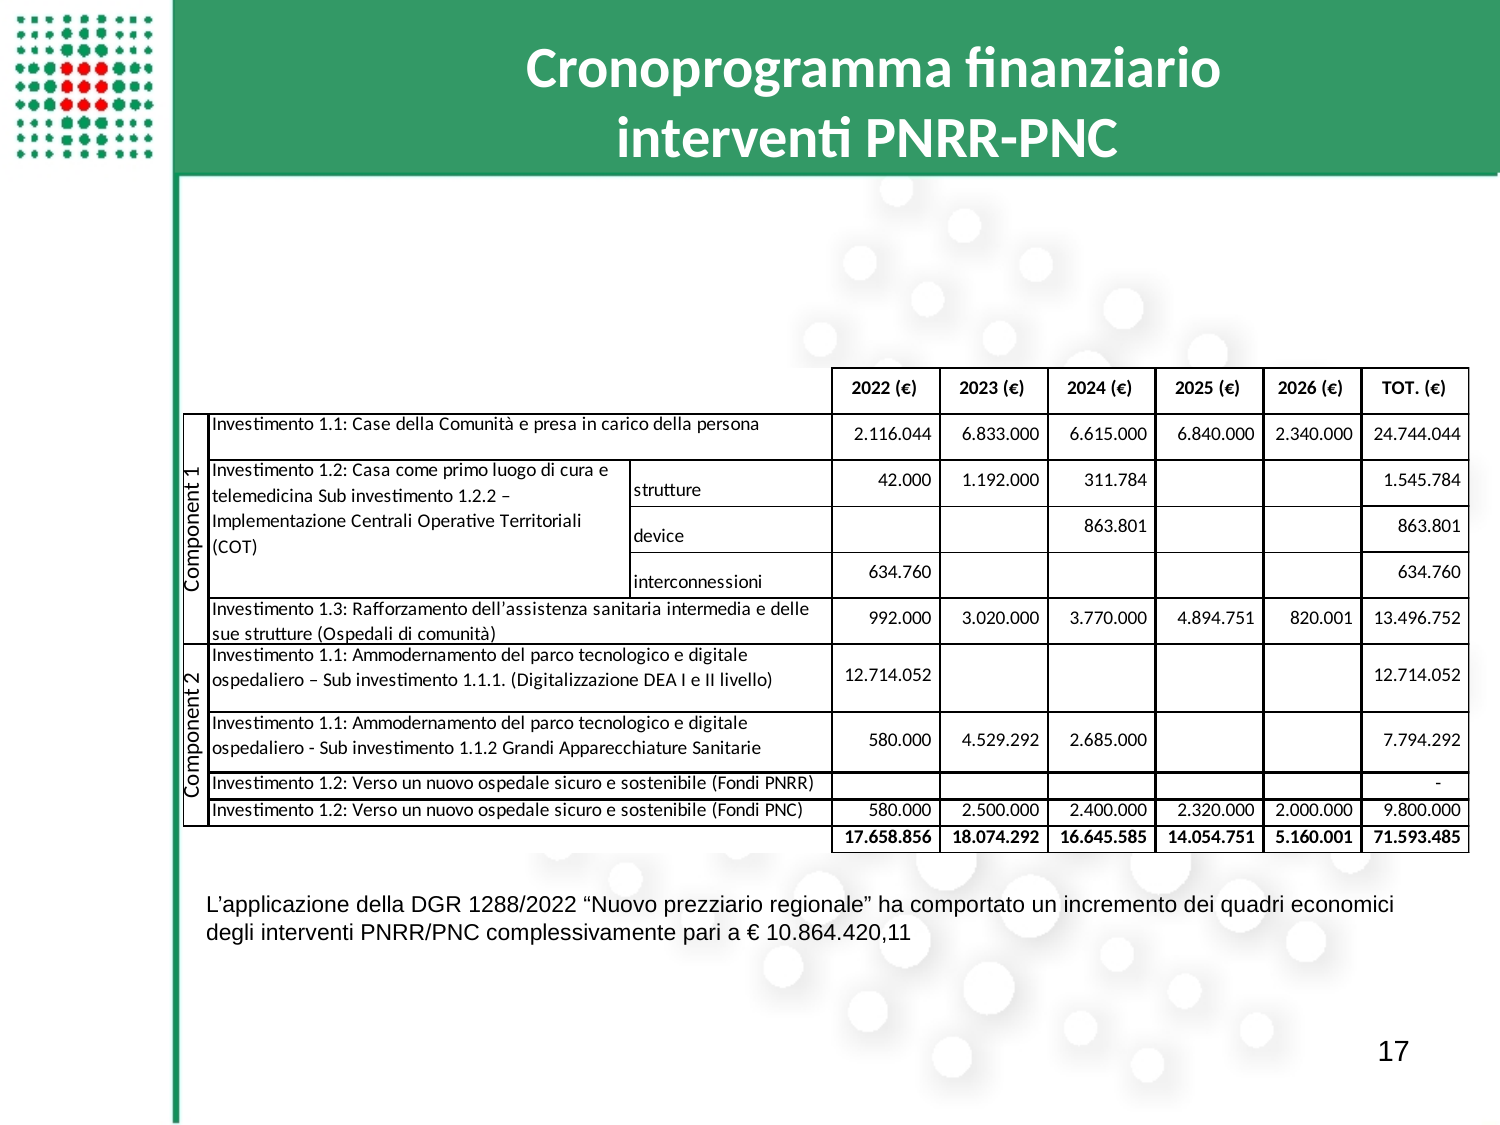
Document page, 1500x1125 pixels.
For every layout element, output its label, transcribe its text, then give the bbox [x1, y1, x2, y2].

text_box L’applicazione della DGR 1288/2022 “Nuovo prezziario regionale” ha comportato un incremento dei quadri economici degli interventi PNRR/PNC complessivamente pari a € 10.864.420,11 [191, 882, 1425, 953]
picture [0, 0, 1500, 1125]
slide_number 17 [1074, 1024, 1426, 1103]
text_box Cronoprogramma finanziario interventi PNRR-PNC [498, 21, 1250, 177]
